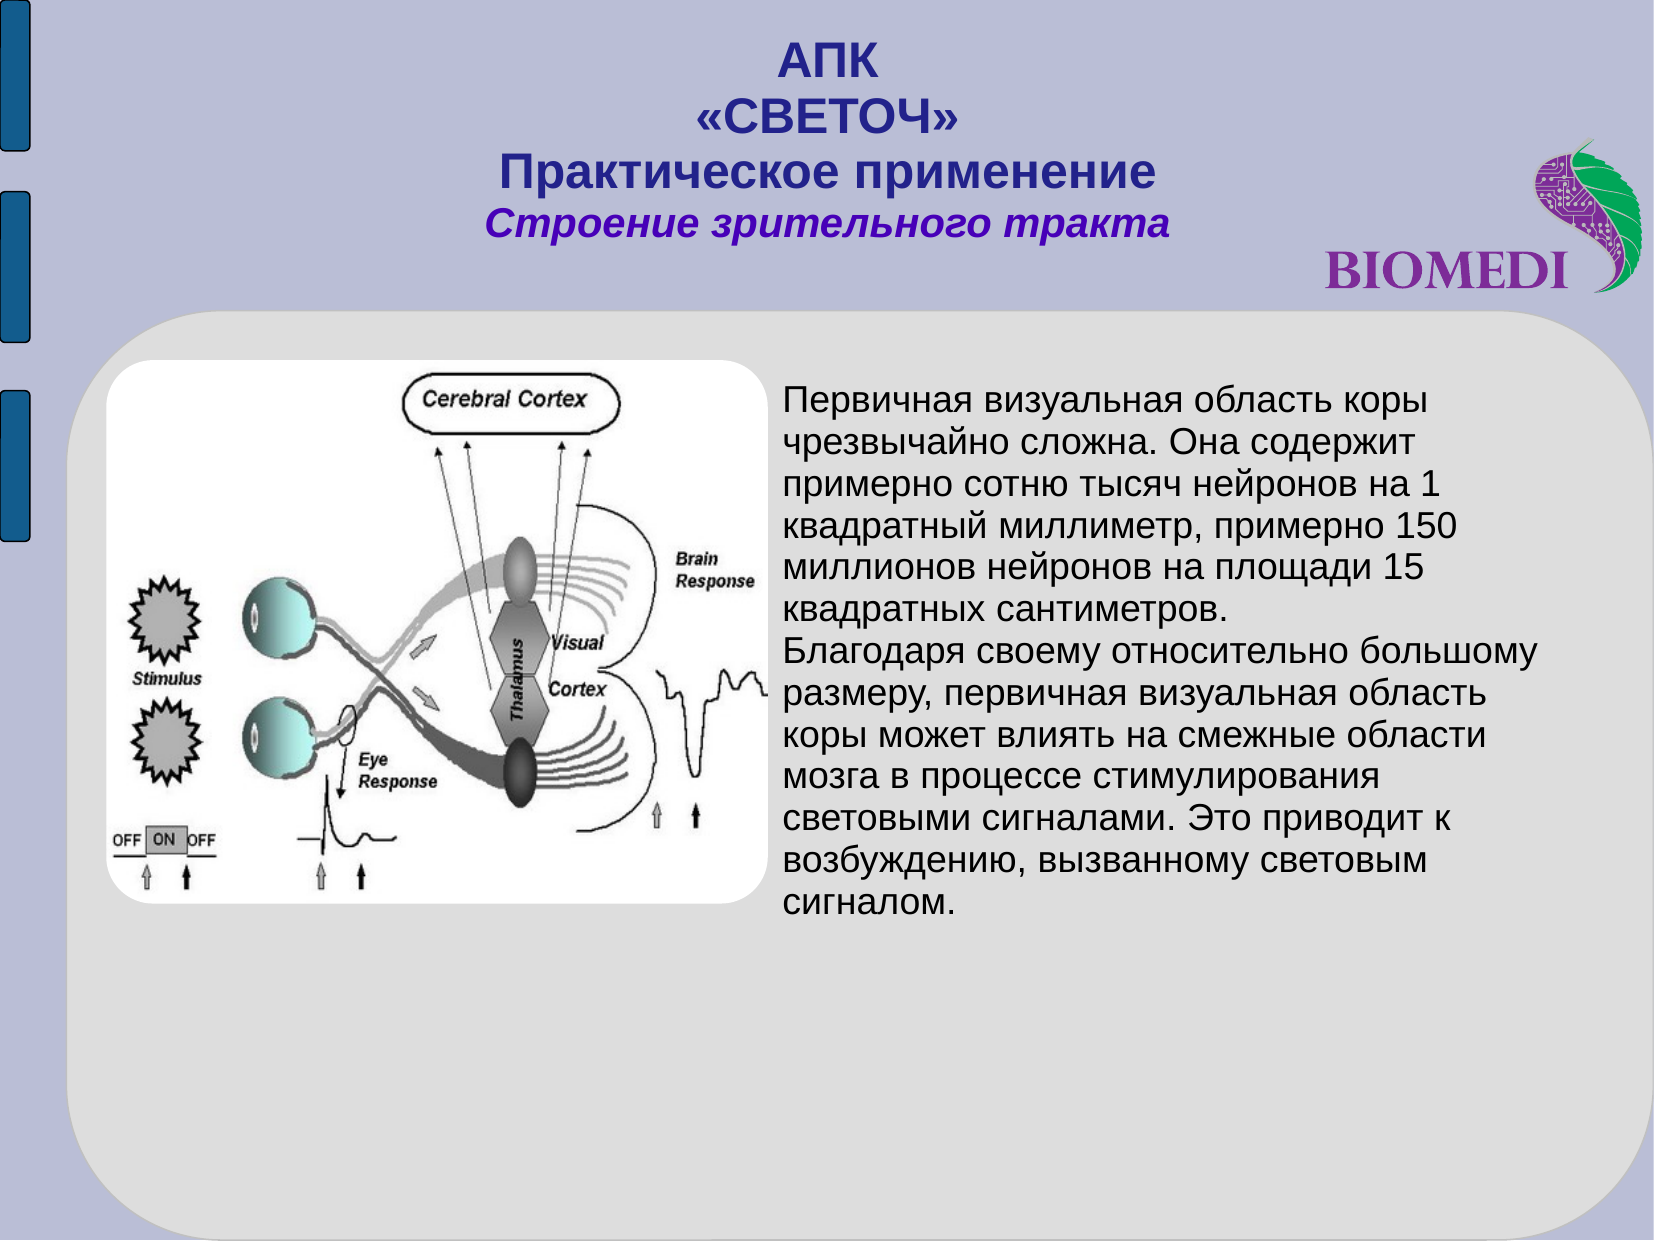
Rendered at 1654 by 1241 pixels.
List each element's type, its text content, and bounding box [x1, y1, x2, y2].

title АПК «СВЕТОЧ» Практическое применение Строение зрительного тракта [121, 29, 1535, 207]
picture [106, 359, 768, 904]
picture [1322, 134, 1643, 299]
text_box Первичная визуальная область коры чрезвычайно сложна. Она содержит примерно сотню тысяч нейронов на 1 квадратный миллиметр, примерно 150 миллионов нейронов на площади 15 квадратных сантиметров. Благодаря своему относительно большому размеру, первичная визуальная область коры может влиять на смежные области мозга в процессе стимулирования световыми сигналами. Это приводит к возбуждению, вызванному световым сигналом. [767, 371, 1595, 931]
